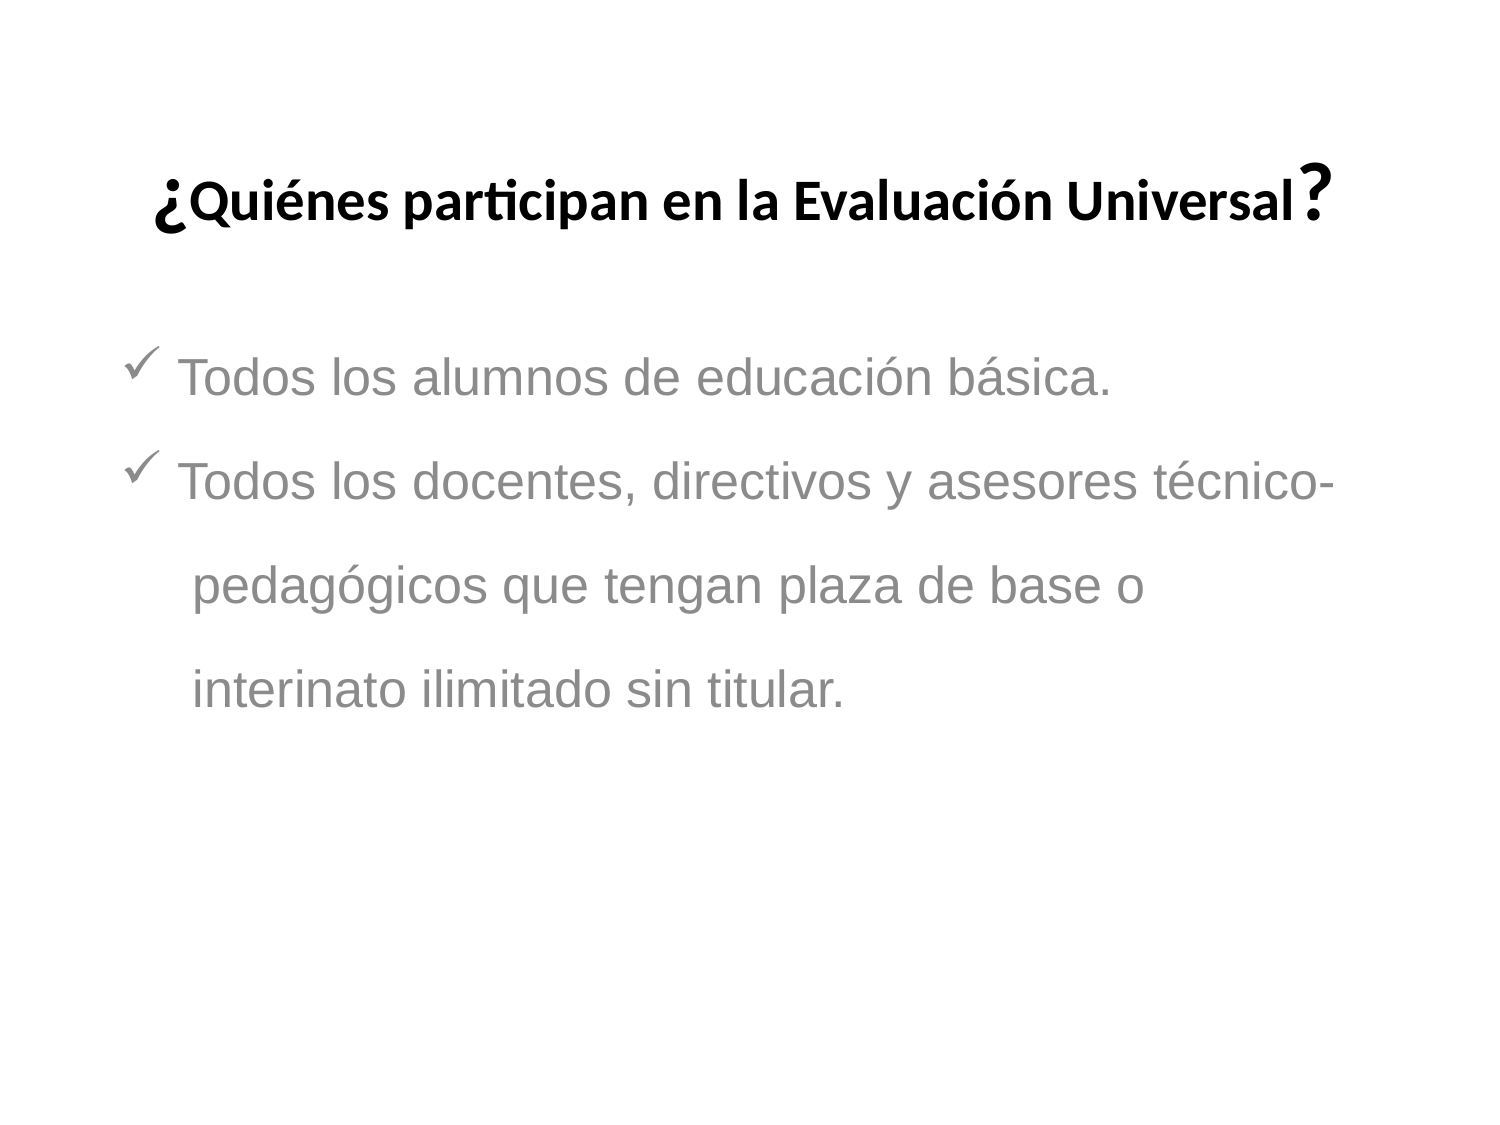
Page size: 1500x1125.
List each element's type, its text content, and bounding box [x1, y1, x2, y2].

title ¿Quiénes participan en la Evaluación Universal? [105, 128, 1381, 247]
subtitle Todos los alumnos de educación básica. Todos los docentes, directivos y asesores técnico- pedagógicos que tengan plaza de base o interinato ilimitado sin titular. [105, 304, 1383, 950]
